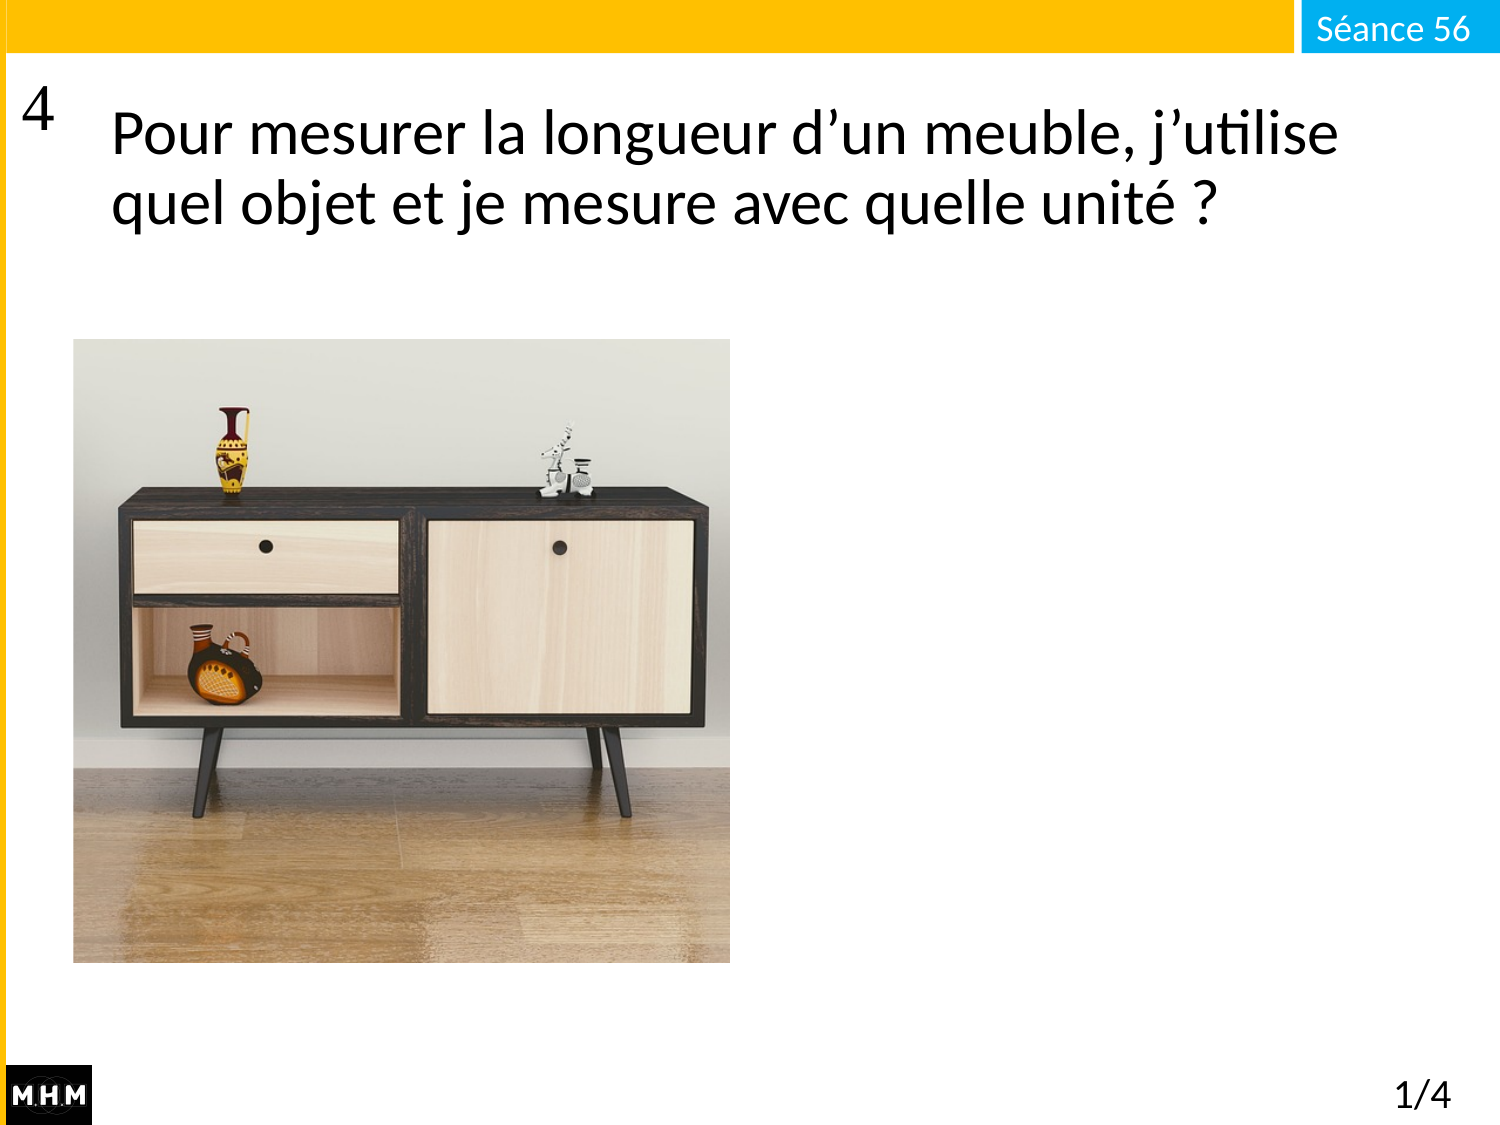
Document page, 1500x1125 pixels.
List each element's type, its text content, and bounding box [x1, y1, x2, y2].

picture [73, 339, 730, 963]
text_box 1/4 [1344, 1064, 1500, 1125]
picture [6, 1065, 92, 1125]
title Pour mesurer la longueur d’un meuble, j’utilise quel objet et je mesure avec quelle unité ? [96, 60, 1409, 278]
